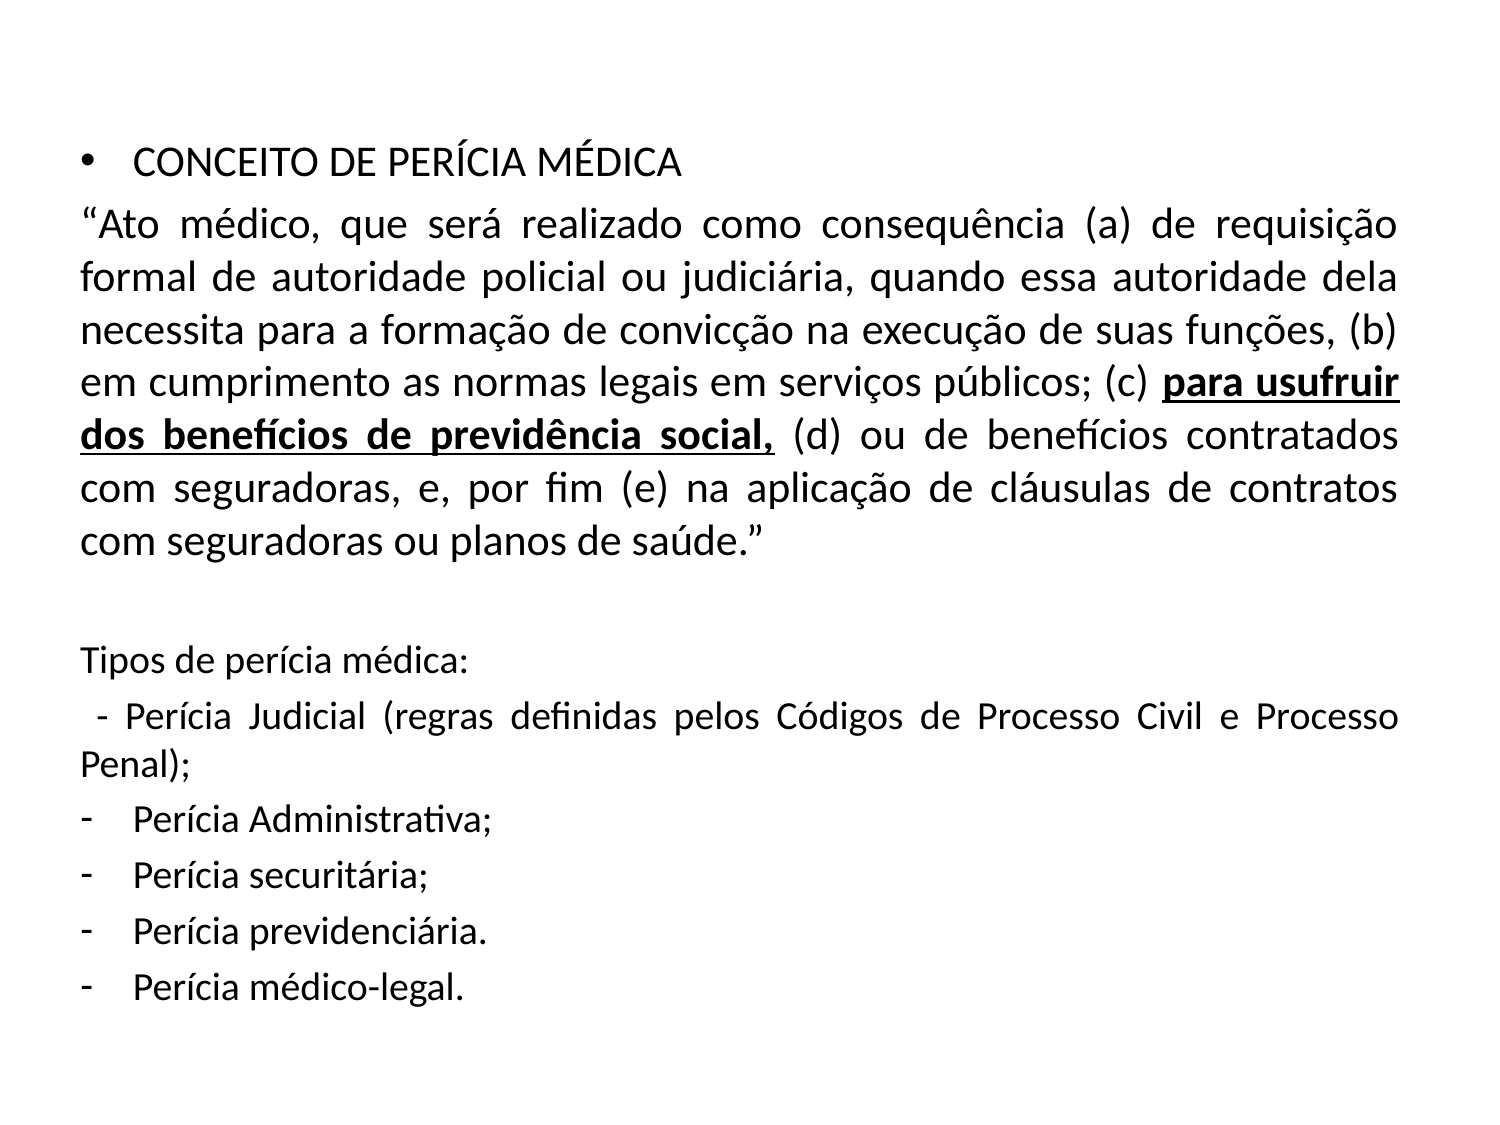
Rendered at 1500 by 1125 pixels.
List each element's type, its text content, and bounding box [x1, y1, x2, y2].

list CONCEITO DE PERÍCIA MÉDICA “Ato médico, que será realizado como consequência (a) de requisição formal de autoridade policial ou judiciária, quando essa autoridade dela necessita para a formação de convicção na execução de suas funções, (b) em cumprimento as normas legais em serviços públicos; (c) para usufruir dos benefícios de previdência social, (d) ou de benefícios contratados com seguradoras, e, por fim (e) na aplicação de cláusulas de contratos com seguradoras ou planos de saúde.” Tipos de perícia médica: - Perícia Judicial (regras definidas pelos Códigos de Processo Civil e Processo Penal); Perícia Administrativa; Perícia securitária; Perícia previdenciária. Perícia médico-legal. [64, 125, 1415, 1022]
